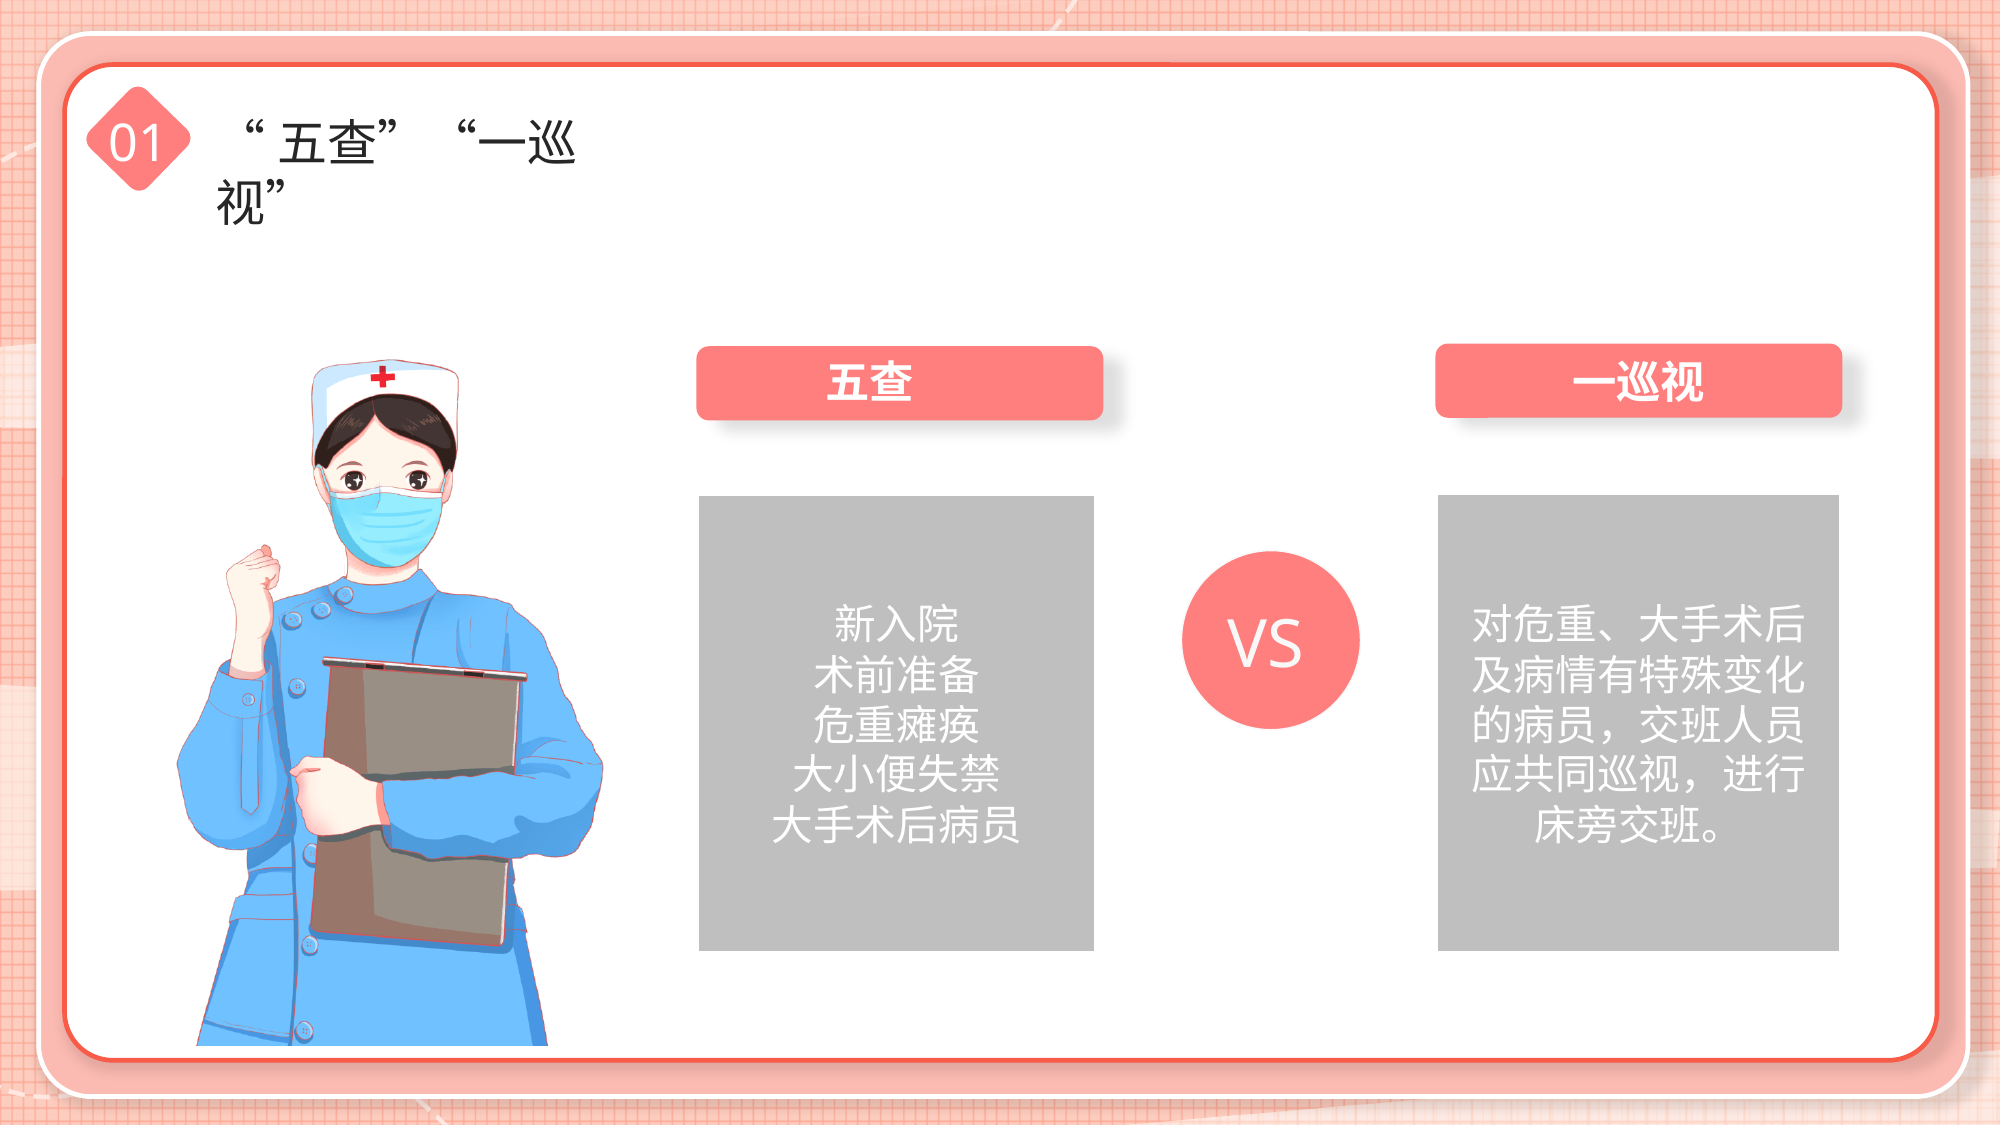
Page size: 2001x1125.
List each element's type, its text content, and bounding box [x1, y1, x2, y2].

text_box 对危重、大手术后及病情有特殊变化的病员，交班人员应共同巡视，进行床旁交班。 [1435, 492, 1843, 955]
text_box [1181, 550, 1361, 730]
picture [0, 0, 2000, 1125]
text_box 新入院 术前准备 危重瘫痪 大小便失禁 大手术后病员 [696, 492, 1097, 955]
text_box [94, 96, 622, 181]
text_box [1435, 343, 1843, 419]
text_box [696, 344, 1104, 421]
